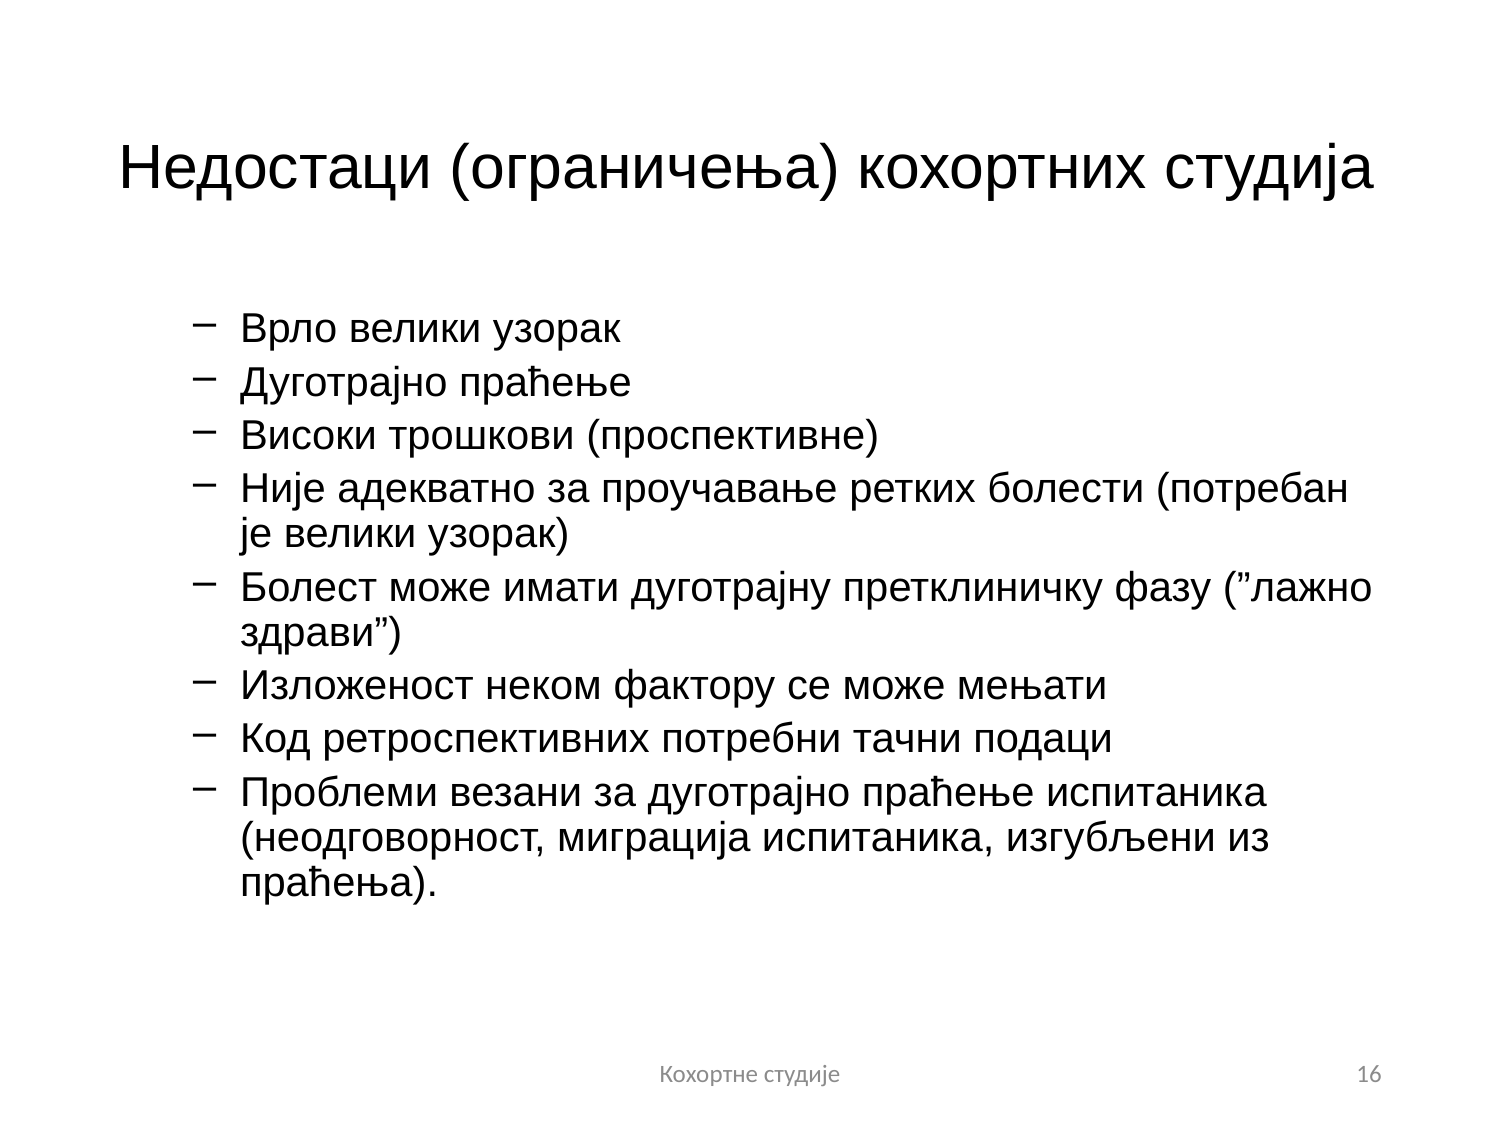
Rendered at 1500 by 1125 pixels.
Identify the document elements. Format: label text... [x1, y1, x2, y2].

list Врло велики узорак Дуготрајно праћење Високи трошкови (проспективне) Није адекватно за проучавање ретких болести (потребан је велики узорак) Болест може имати дуготрајну претклиничку фазу (”лажно здрави”) Изложеност неком фактору се може мењати Код ретроспективних потребни тачни подаци Проблеми везани за дуготрајно праћење испитаника (неодговорност, миграција испитаника, изгубљени из праћења). [103, 299, 1397, 1014]
footer Кохортне студије [496, 1042, 1004, 1103]
title Недостаци (ограничења) кохортних студија [103, 59, 1397, 278]
slide_number 16 [1059, 1042, 1397, 1103]
